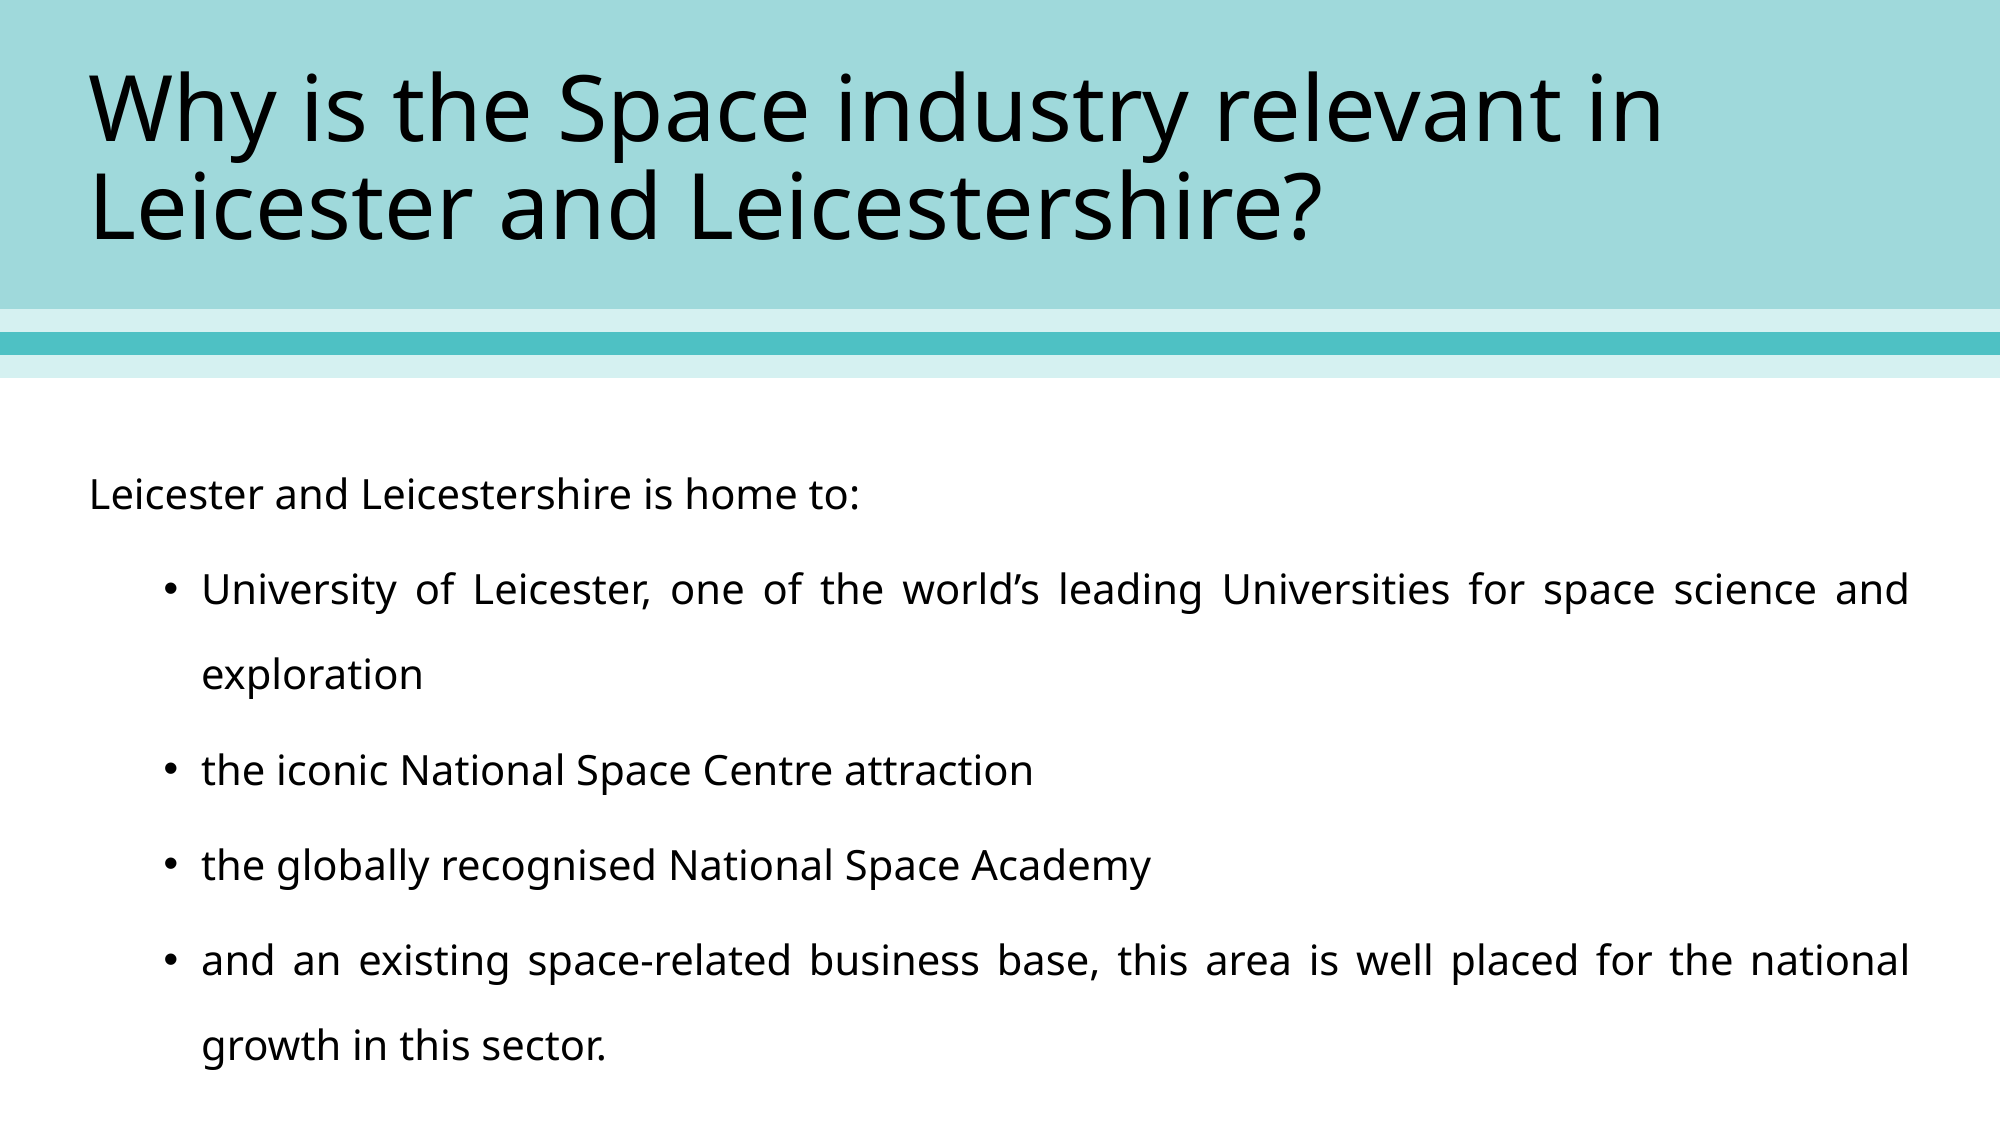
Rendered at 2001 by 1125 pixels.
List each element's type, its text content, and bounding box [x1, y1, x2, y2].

text_box [0, 332, 2000, 355]
text_box [0, 355, 2000, 378]
text_box [0, 309, 2000, 332]
title Why is the Space industry relevant in Leicester and Leicestershire? [73, 52, 1799, 270]
text_box [0, 0, 2000, 309]
list Leicester and Leicestershire is home to: University of Leicester, one of the world’s leading Universities for space science and exploration the iconic National Space Centre attraction the globally recognised National Space Academy and an existing space-related business base, this area is well placed for the national growth in this sector. [73, 425, 1927, 775]
